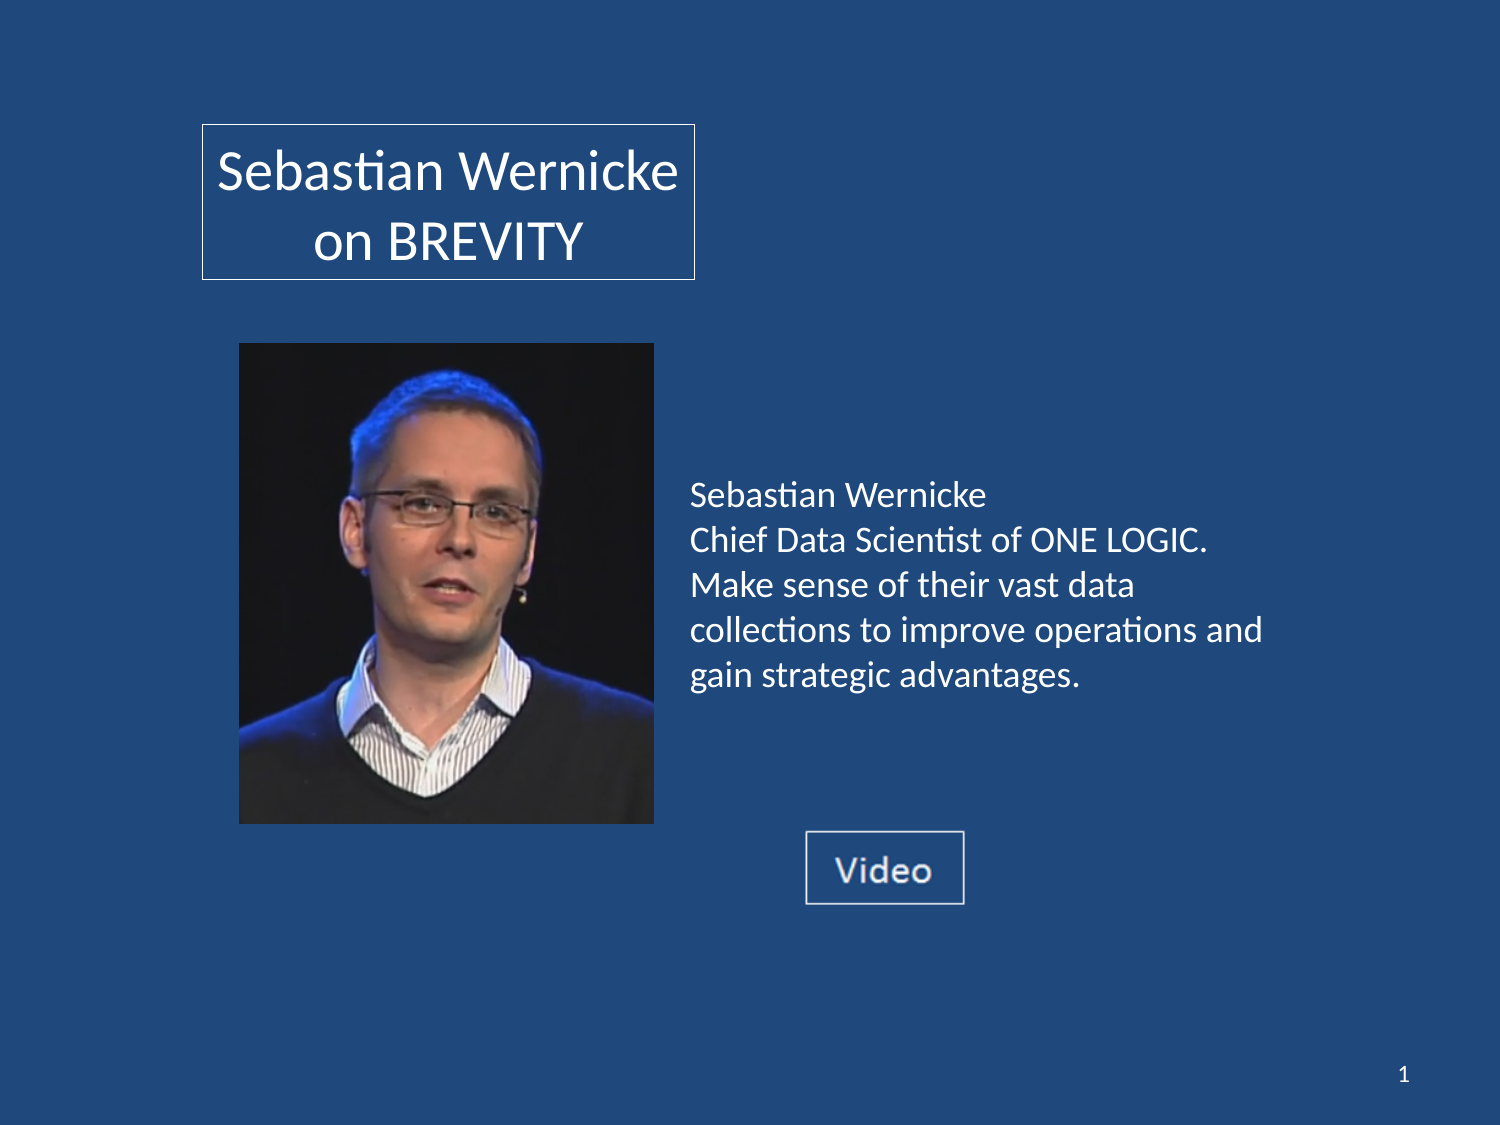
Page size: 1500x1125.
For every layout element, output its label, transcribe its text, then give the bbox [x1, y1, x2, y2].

picture [238, 343, 655, 824]
picture [787, 813, 979, 920]
text_box Sebastian Wernicke on BREVITY [202, 124, 695, 280]
text_box Sebastian Wernicke Chief Data Scientist of ONE LOGIC. Make sense of their vast data collections to improve operations and gain strategic advantages. [675, 462, 1313, 703]
slide_number 1 [1074, 1042, 1425, 1103]
